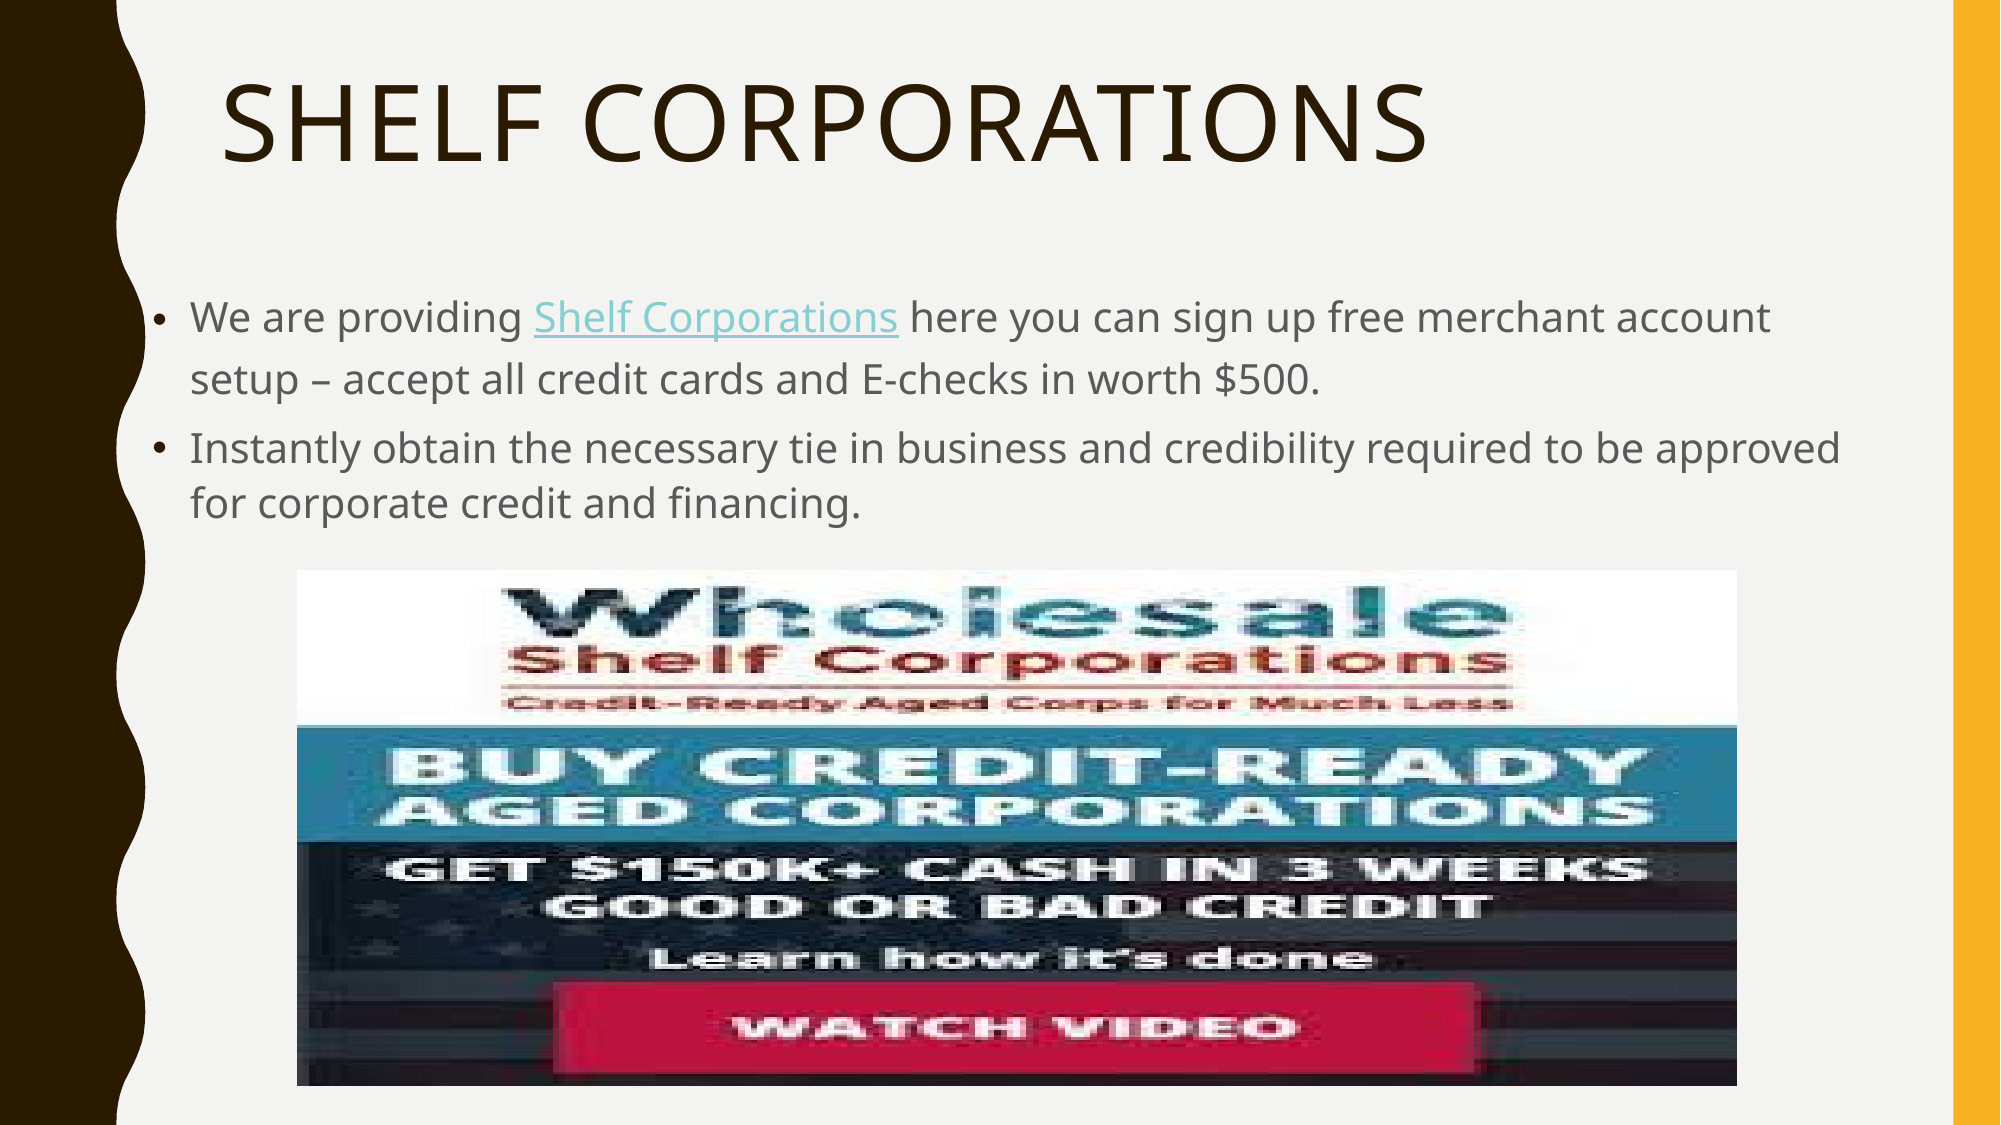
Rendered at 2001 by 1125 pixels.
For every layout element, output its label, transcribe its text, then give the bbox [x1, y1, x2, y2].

title Shelf Corporations [205, 62, 1875, 308]
picture [297, 570, 1737, 1086]
list We are providing Shelf Corporations here you can sign up free merchant account setup – accept all credit cards and E-checks in worth $500. Instantly obtain the necessary tie in business and credibility required to be approved for corporate credit and financing. [137, 277, 1863, 646]
